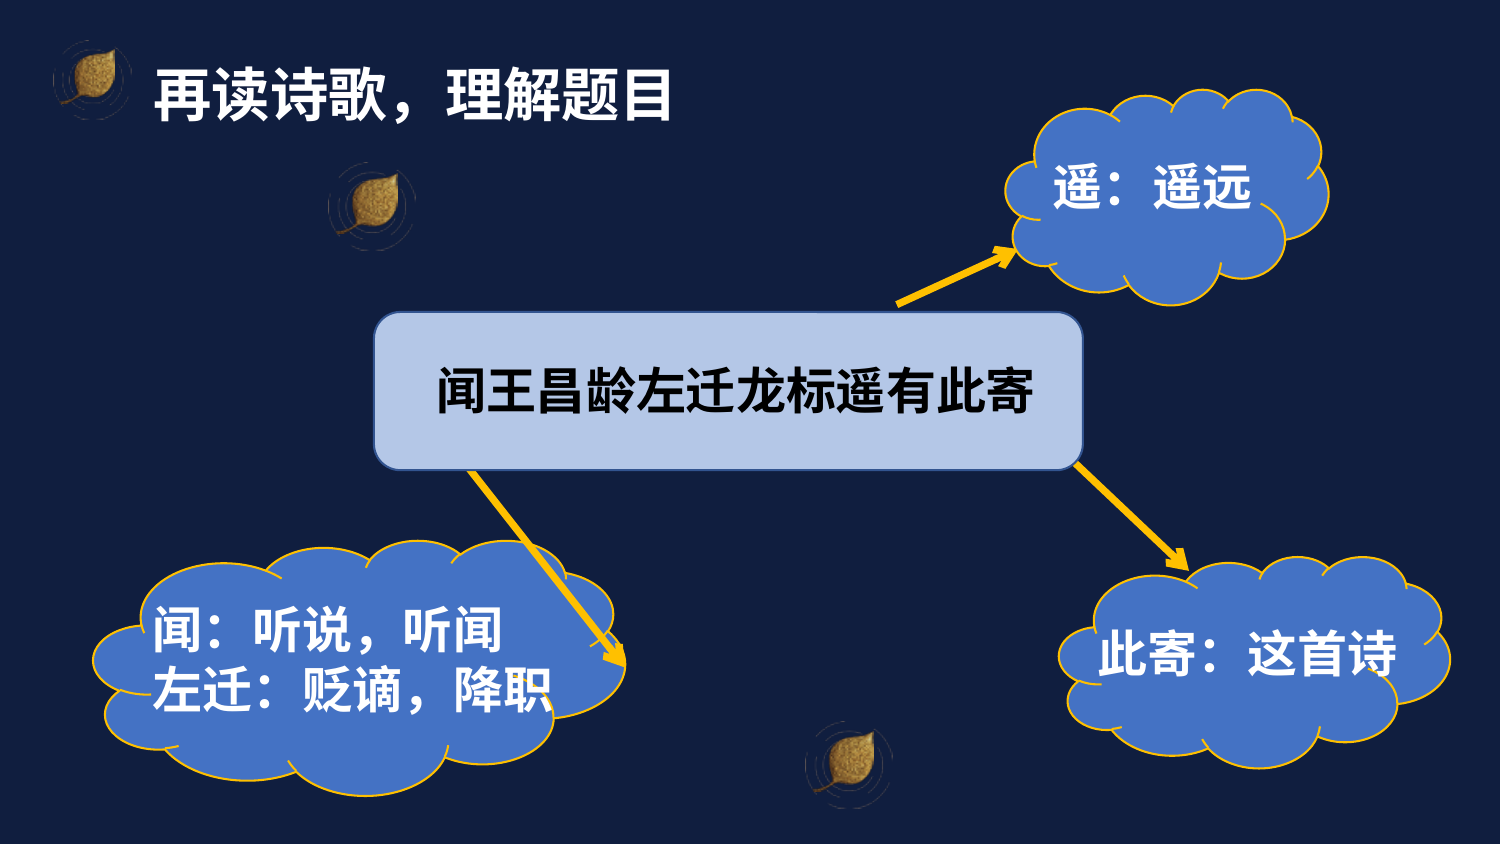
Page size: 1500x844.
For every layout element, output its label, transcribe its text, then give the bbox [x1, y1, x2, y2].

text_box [805, 720, 893, 809]
text_box 再读诗歌，理解题目 [142, 52, 690, 134]
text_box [93, 429, 626, 796]
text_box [373, 311, 1083, 471]
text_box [328, 162, 416, 251]
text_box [896, 89, 1329, 305]
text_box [53, 40, 132, 120]
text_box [1037, 427, 1451, 768]
